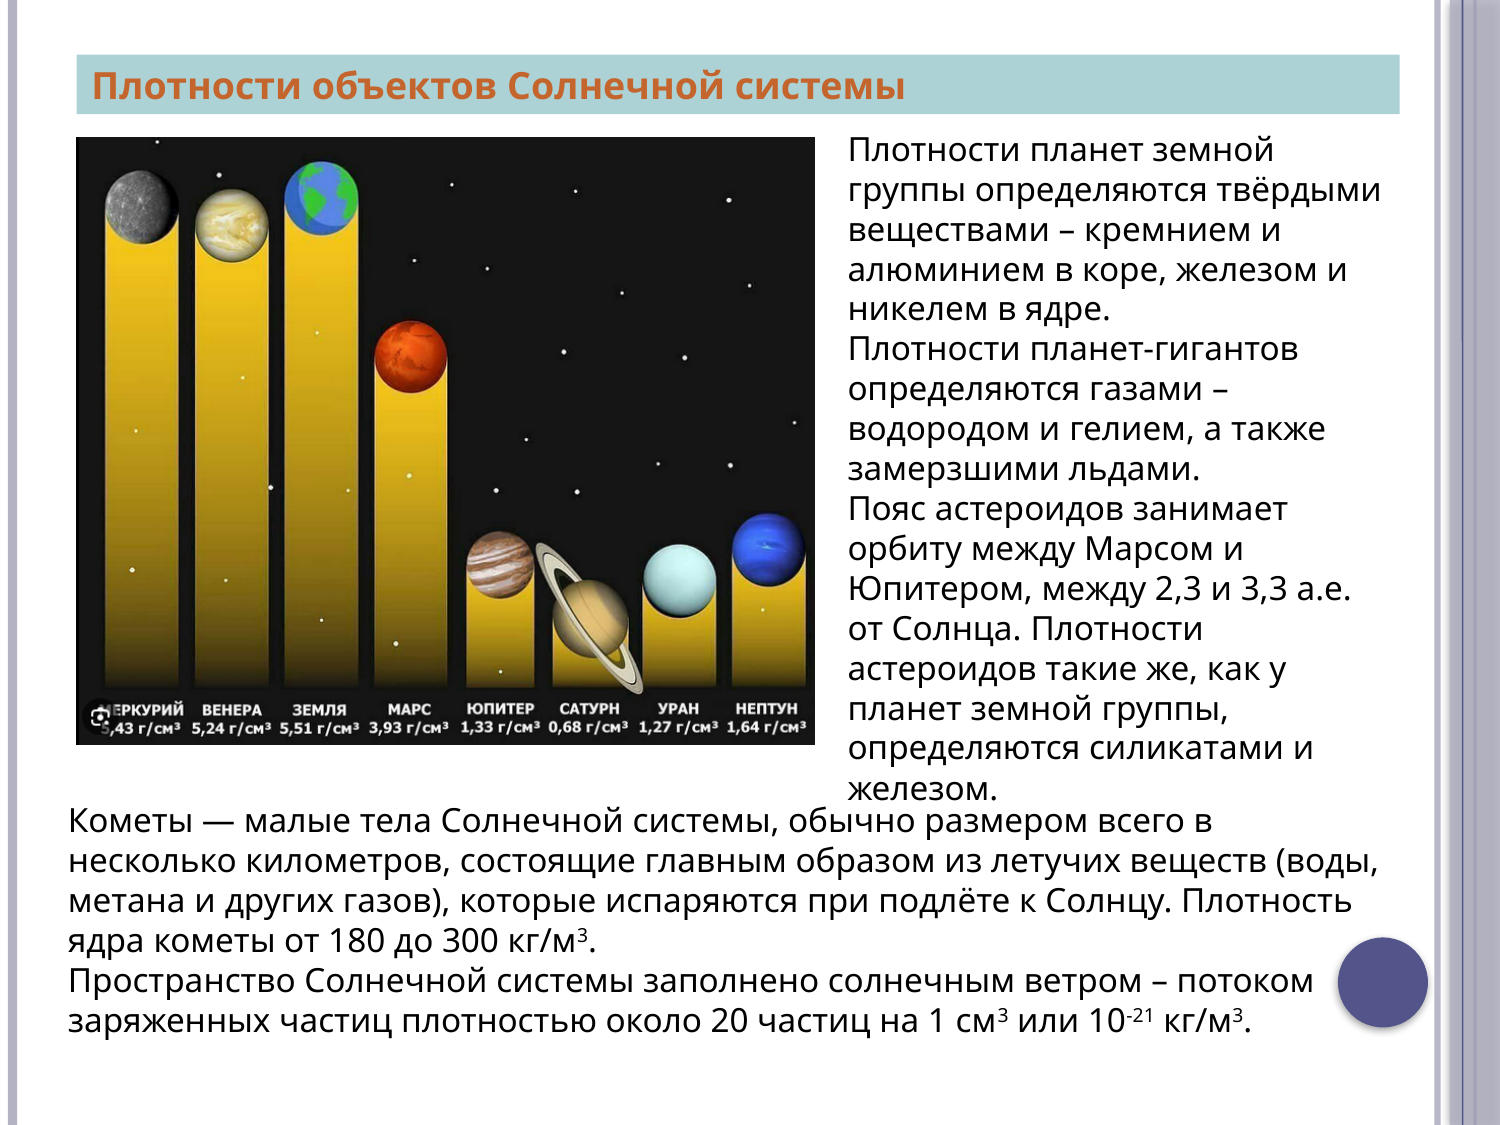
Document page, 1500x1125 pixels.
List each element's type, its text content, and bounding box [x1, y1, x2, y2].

text_box Кометы — малые тела Солнечной системы, обычно размером всего в несколько километров, состоящие главным образом из летучих веществ (воды, метана и других газов), которые испаряются при подлёте к Солнцу. Плотность ядра кометы от 180 до 300 кг/м3. Пространство Солнечной системы заполнено солнечным ветром – потоком заряженных частиц плотностью около 20 частиц на 1 см3 или 10-21 кг/м3. [53, 792, 1400, 1047]
picture [76, 136, 816, 745]
text_box Плотности объектов Солнечной системы [76, 54, 1400, 115]
text_box Плотности планет земной группы определяются твёрдыми веществами – кремнием и алюминием в коре, железом и никелем в ядре. Плотности планет-гигантов определяются газами – водородом и гелием, а также замерзшими льдами. Пояс астероидов занимает орбиту между Марсом и Юпитером, между 2,3 и 3,3 а.е. от Солнца. Плотности астероидов такие же, как у планет земной группы, определяются силикатами и железом. [832, 120, 1400, 792]
